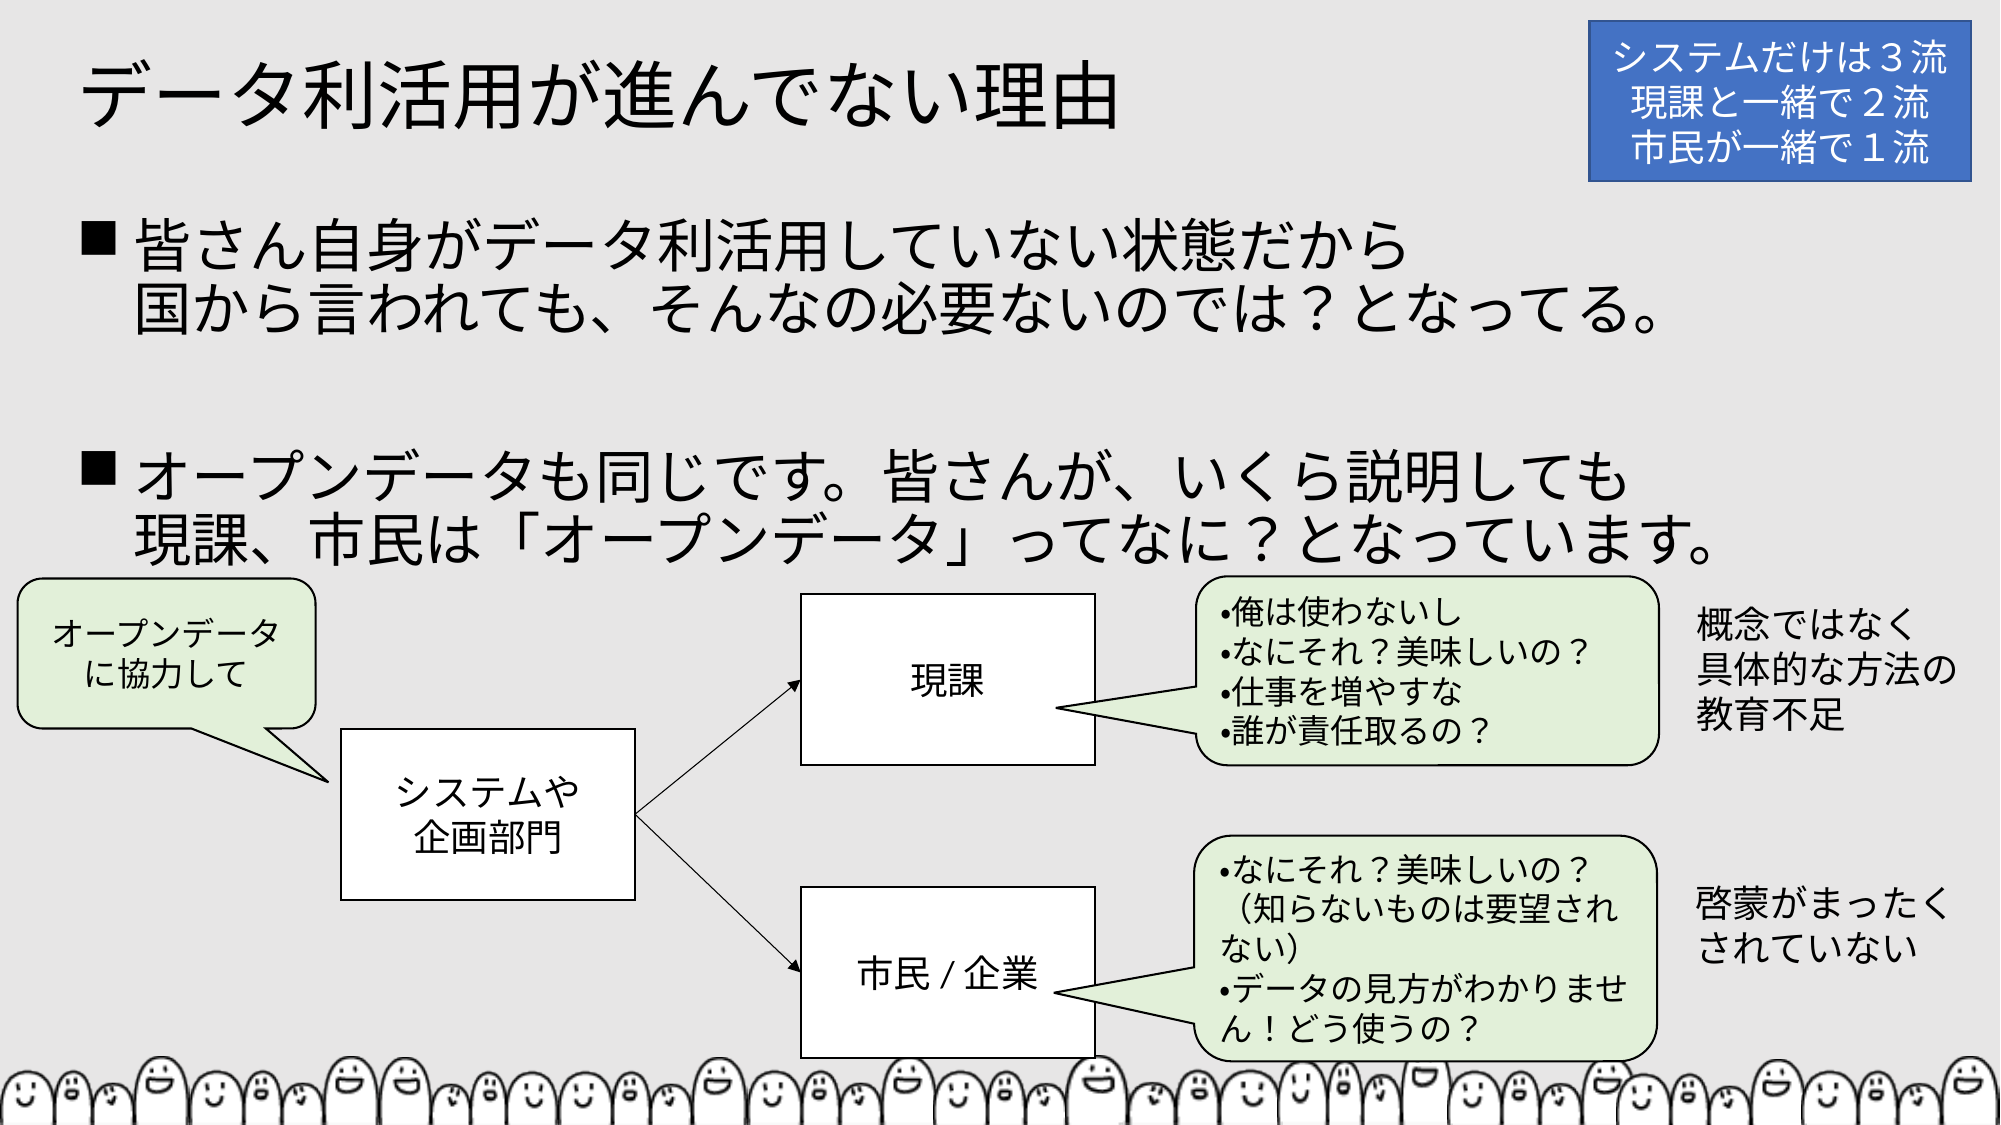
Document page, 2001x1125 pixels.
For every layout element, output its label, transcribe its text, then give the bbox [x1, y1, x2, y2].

text_box 現課 [800, 593, 1096, 766]
text_box ・なにそれ？美味しいの？ （知らないものは要望されない） ・データの見方がわかりません！どう使うの？ [1053, 834, 1659, 1063]
text_box 概念ではなく 具体的な方法の 教育不足 [1681, 593, 1974, 744]
text_box システムや 企画部門 [340, 728, 634, 901]
title データ利活用が進んでない理由 [31, 32, 1588, 167]
list 皆さん自身がデータ利活用していない状態だから 国から言われても、そんなの必要ないのでは？となってる。 オープンデータも同じです。皆さんが、いくら説明しても 現課、市民は「オープンデータ」ってなに？となっています。 [31, 210, 1969, 1022]
text_box ・俺は使わないし ・なにそれ？美味しいの？ ・仕事を増やすな ・誰が責任取るの？ [1055, 575, 1661, 767]
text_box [634, 679, 801, 814]
text_box システムだけは３流 現課と一緒で２流 市民が一緒で１流 [1588, 20, 1972, 182]
text_box 啓蒙がまったく されていない [1680, 872, 1972, 978]
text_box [634, 814, 801, 973]
text_box オープンデータに協力して [16, 577, 330, 784]
picture [0, 1055, 2000, 1125]
text_box 市民/企業 [800, 886, 1096, 1059]
